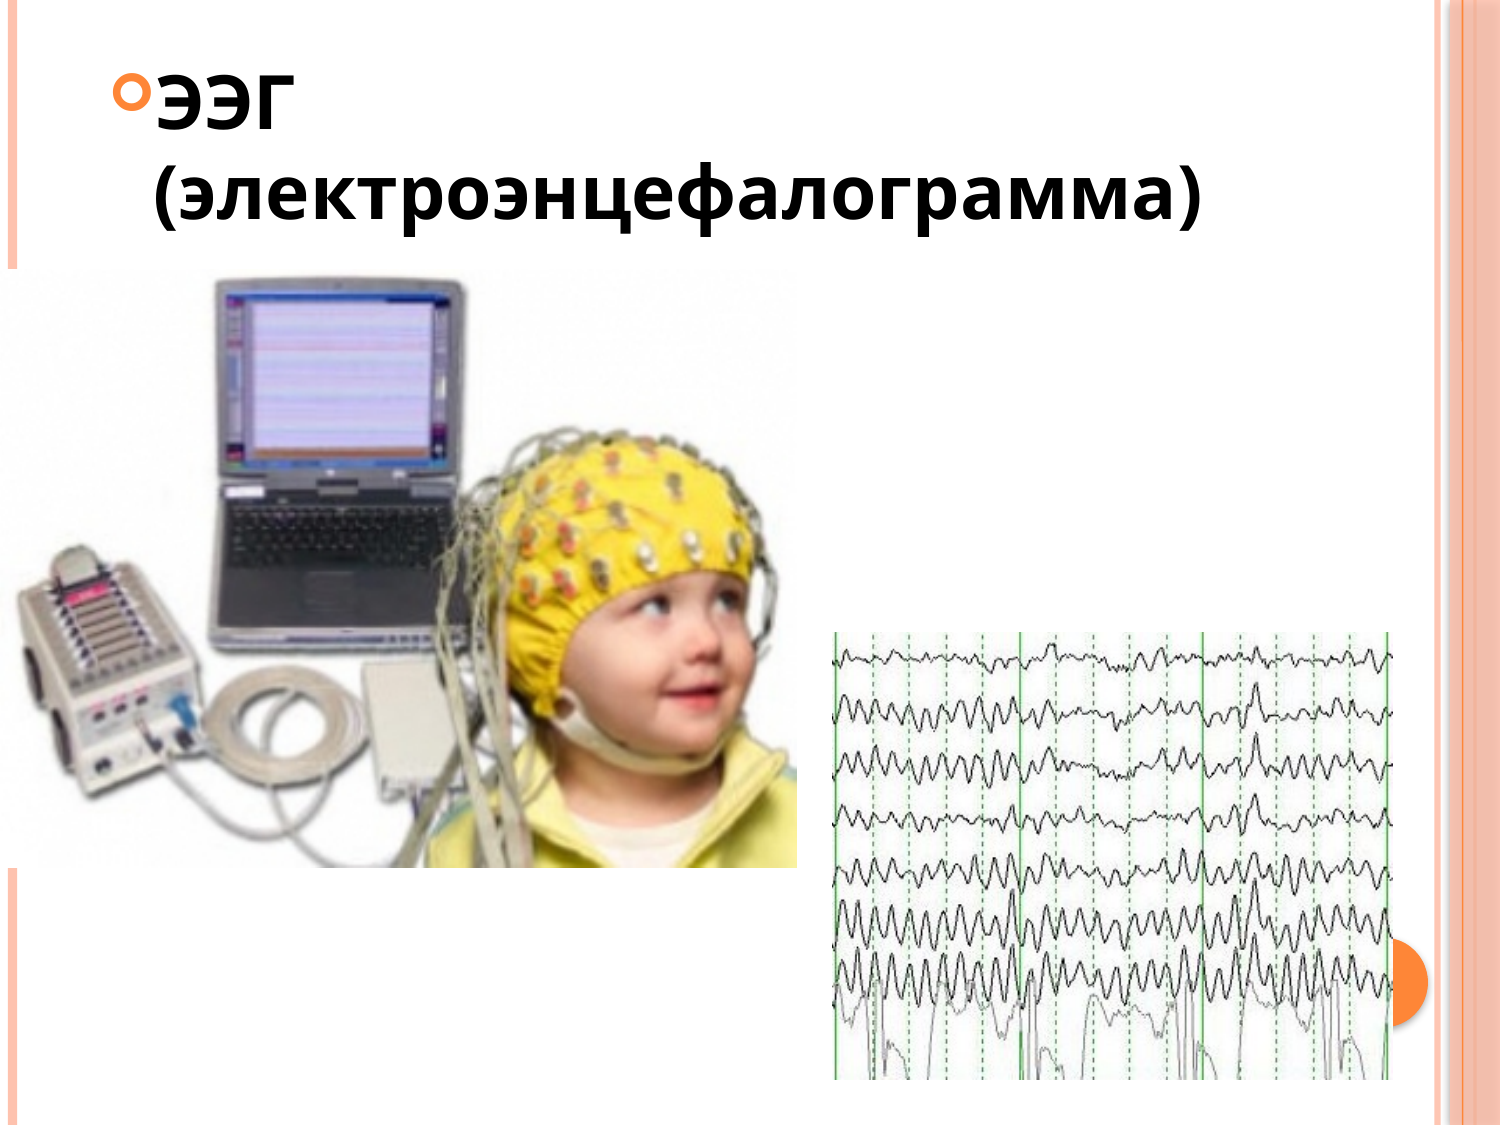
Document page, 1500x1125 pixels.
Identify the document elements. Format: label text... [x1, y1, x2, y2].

picture [0, 268, 798, 868]
picture [831, 632, 1394, 1081]
list ЭЭГ (электроэнцефалограмма) [93, 46, 1319, 1062]
